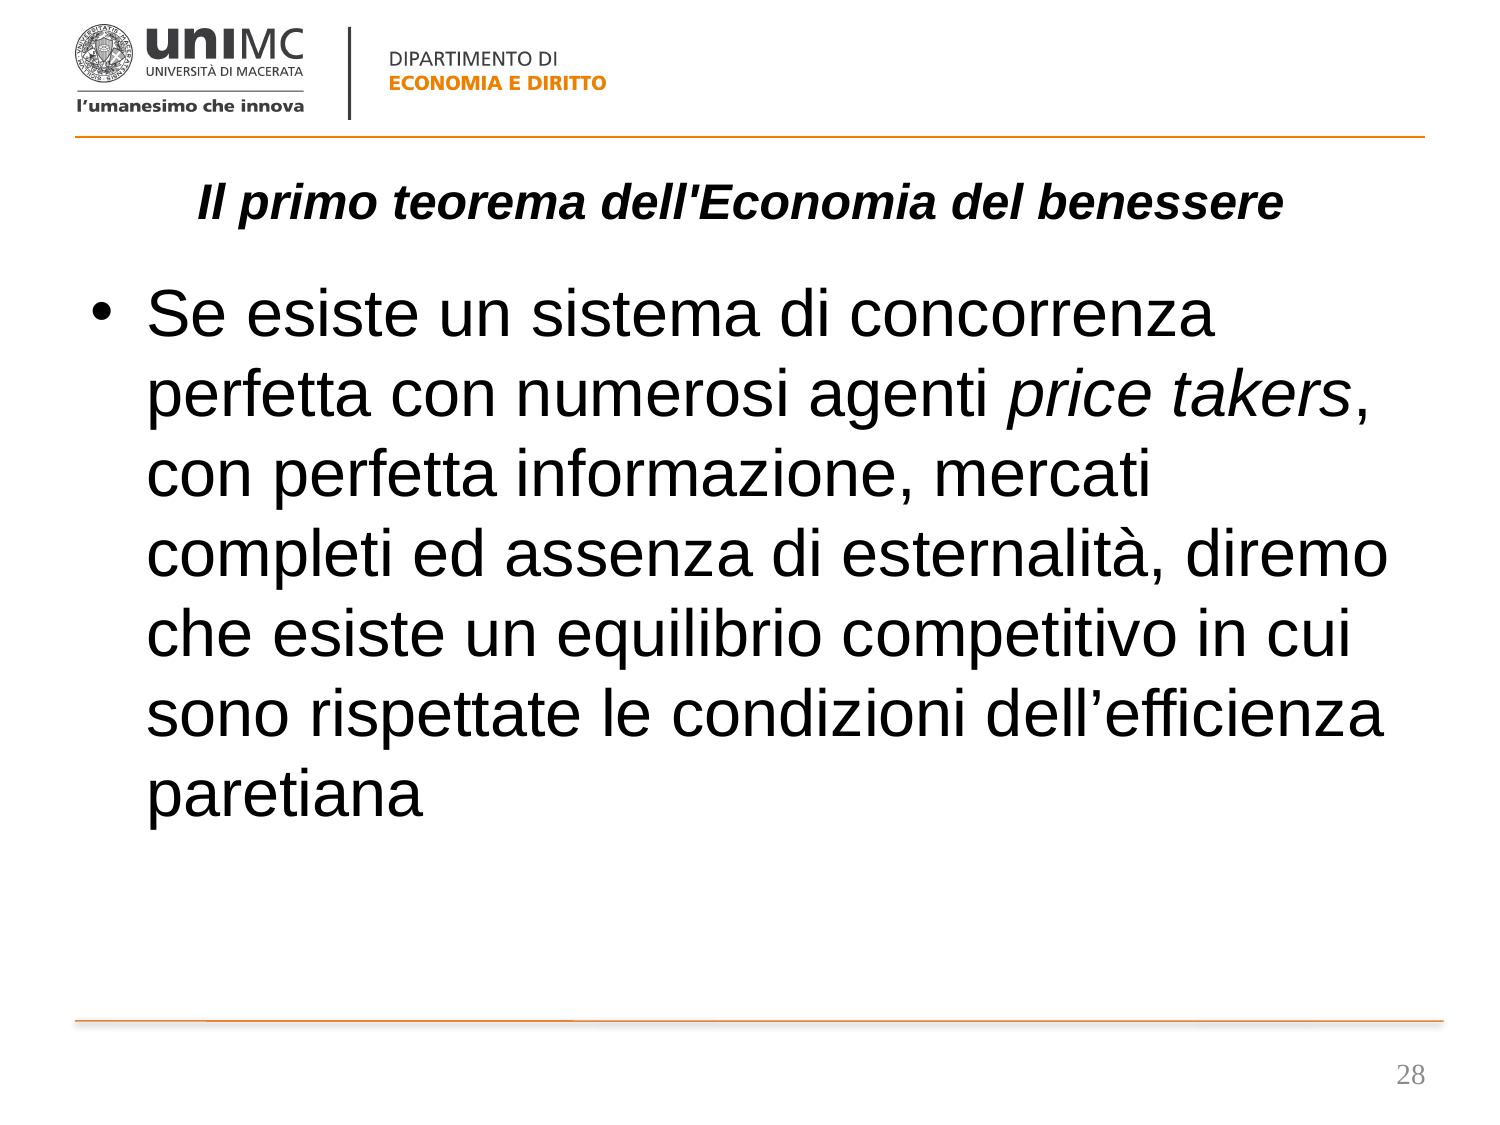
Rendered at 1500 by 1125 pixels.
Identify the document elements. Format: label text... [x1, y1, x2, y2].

picture [75, 24, 1425, 138]
title Il primo teorema dell'Economia del benessere [75, 149, 1425, 241]
list Se esiste un sistema di concorrenza perfetta con numerosi agenti price takers, con perfetta informazione, mercati completi ed assenza di esternalità, diremo che esiste un equilibrio competitivo in cui sono rispettate le condizioni dell’efficienza paretiana [75, 262, 1425, 1005]
slide_number 28 [1091, 1042, 1442, 1103]
